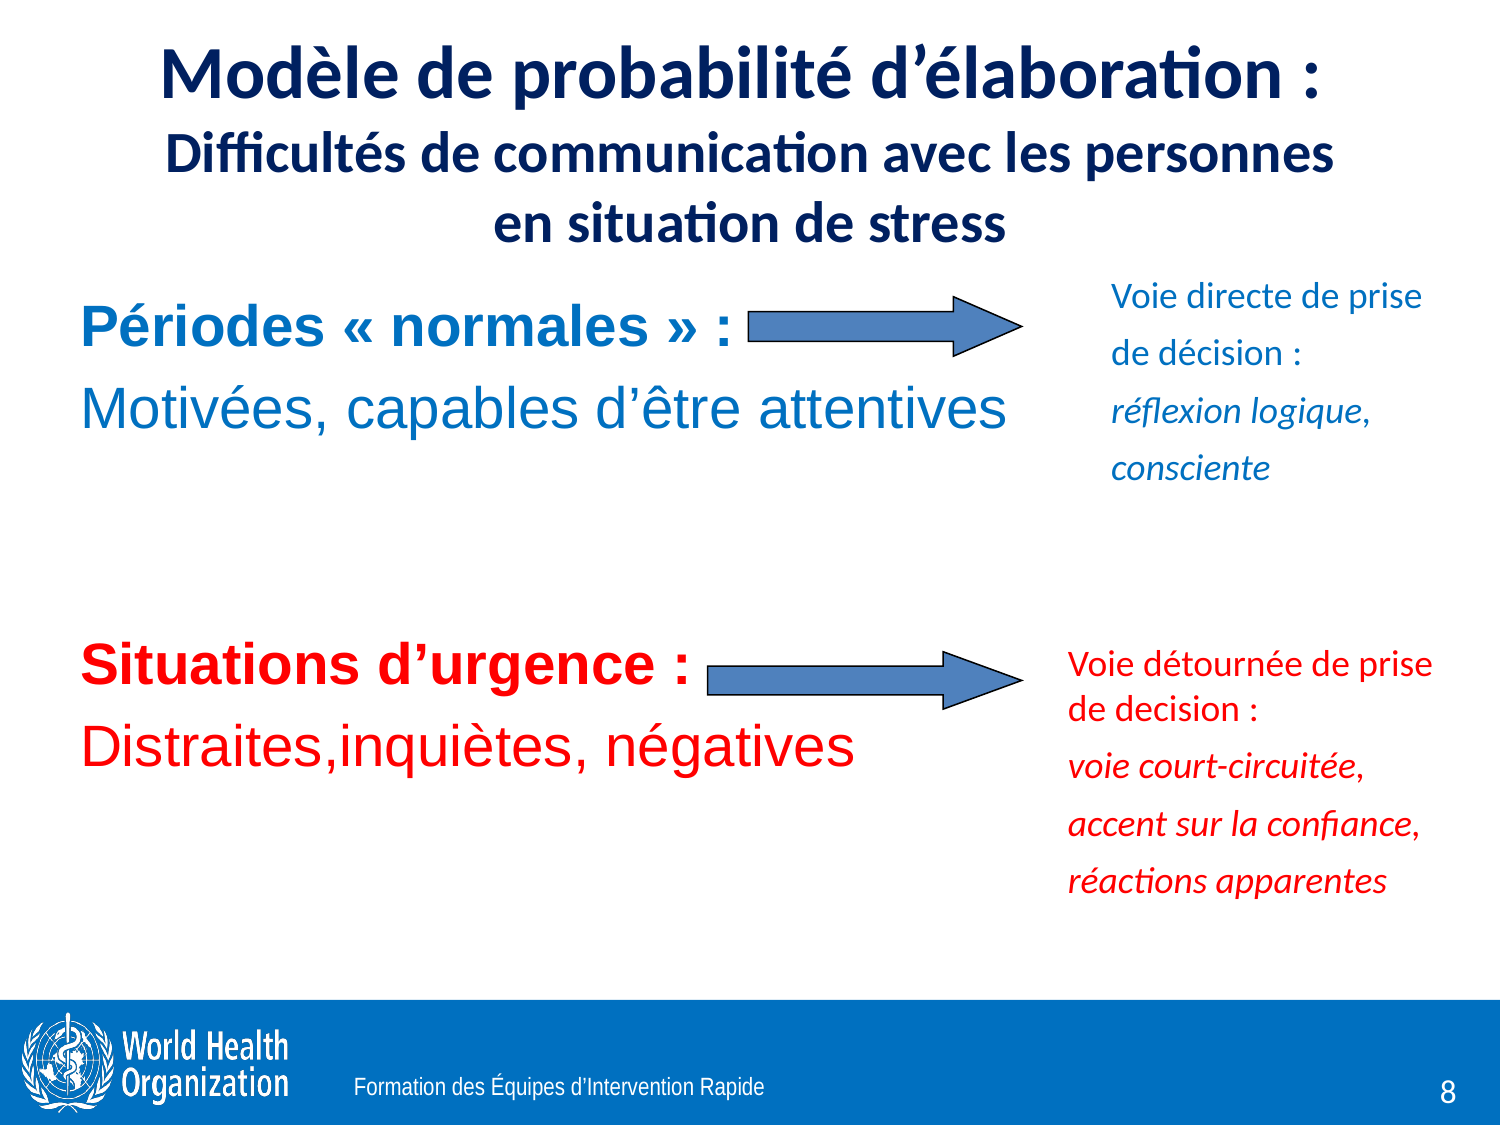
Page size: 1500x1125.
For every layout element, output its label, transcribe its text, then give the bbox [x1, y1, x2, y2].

title Modèle de probabilité d’élaboration : Difficultés de communication avec les personnes en situation de stress [75, 45, 1425, 233]
text_box Voie détournée de prise de decision : voie court-circuitée, accent sur la confiance, réactions apparentes [1052, 631, 1483, 909]
list Périodes « normales » : Motivées, capables d’être attentives Situations d’urgence : Distraites,inquiètes, négatives [64, 280, 1415, 1024]
picture [21, 1012, 288, 1113]
text_box [707, 651, 1022, 710]
text_box Voie directe de prise de décision : réflexion logique, consciente [1096, 263, 1439, 496]
text_box [748, 296, 1022, 357]
